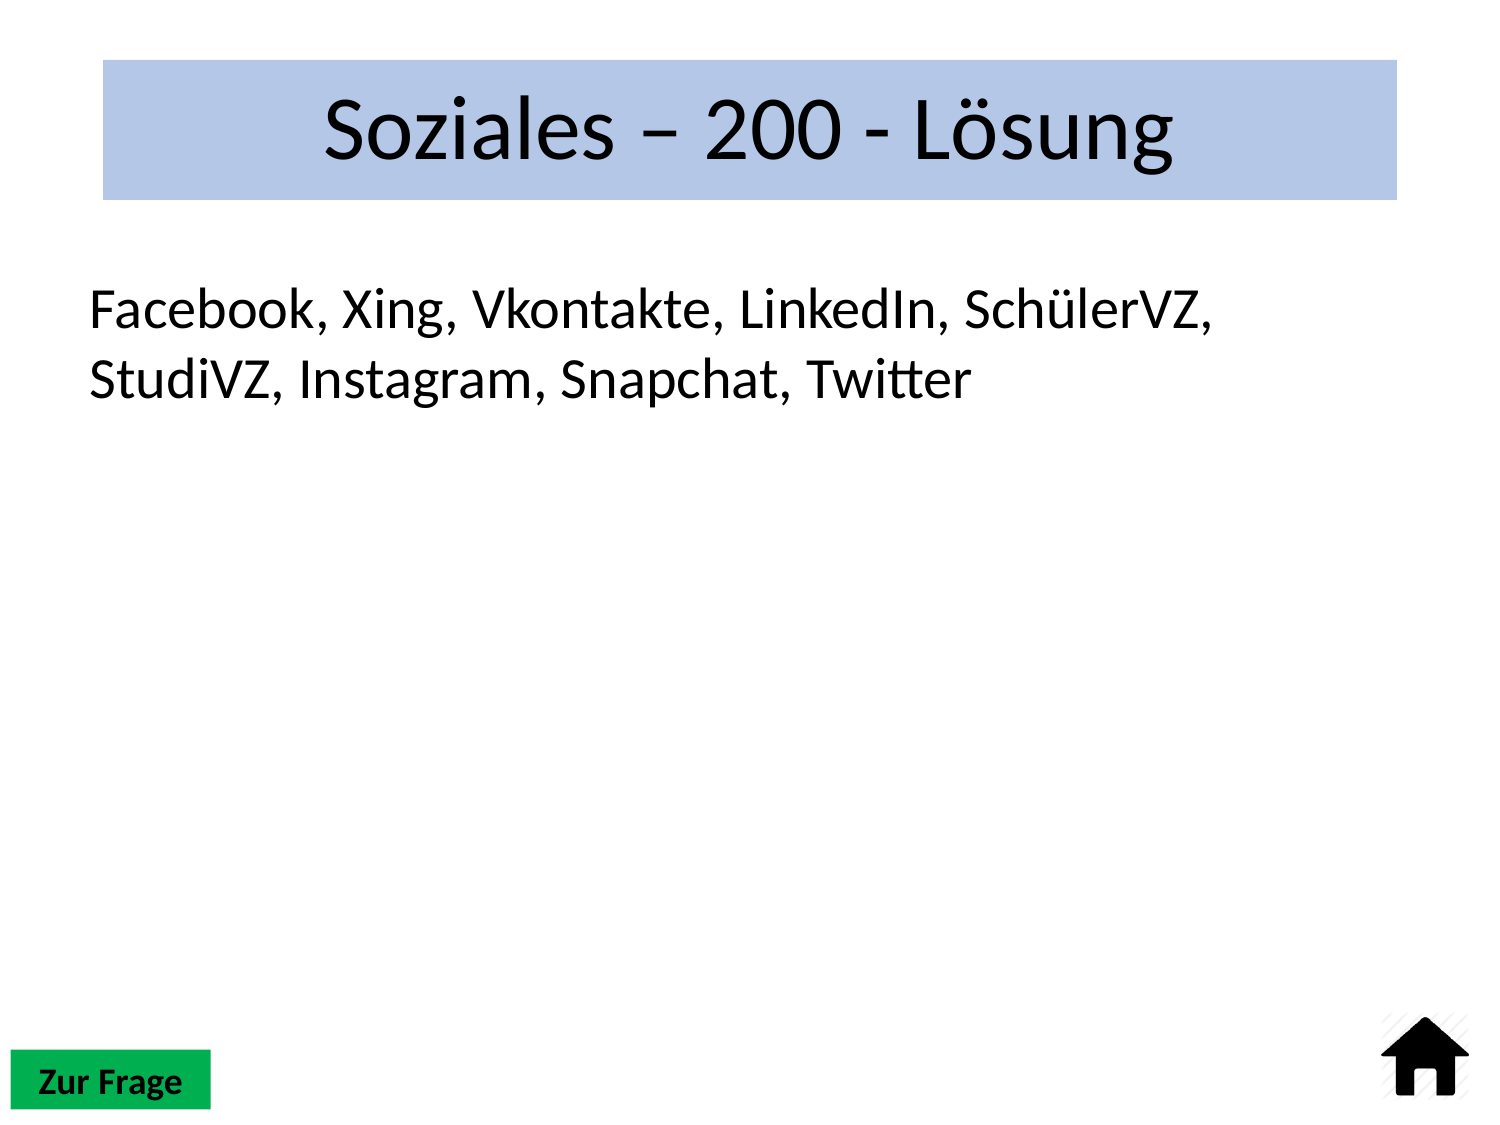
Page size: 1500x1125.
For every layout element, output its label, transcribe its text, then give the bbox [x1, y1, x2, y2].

title Soziales – 200 - Lösung [103, 59, 1397, 200]
text_box Facebook, Xing, Vkontakte, LinkedIn, SchülerVZ, StudiVZ, Instagram, Snapchat, Twitter [74, 262, 1425, 588]
text_box Zur Frage [10, 1049, 211, 1110]
picture [1381, 1012, 1469, 1100]
